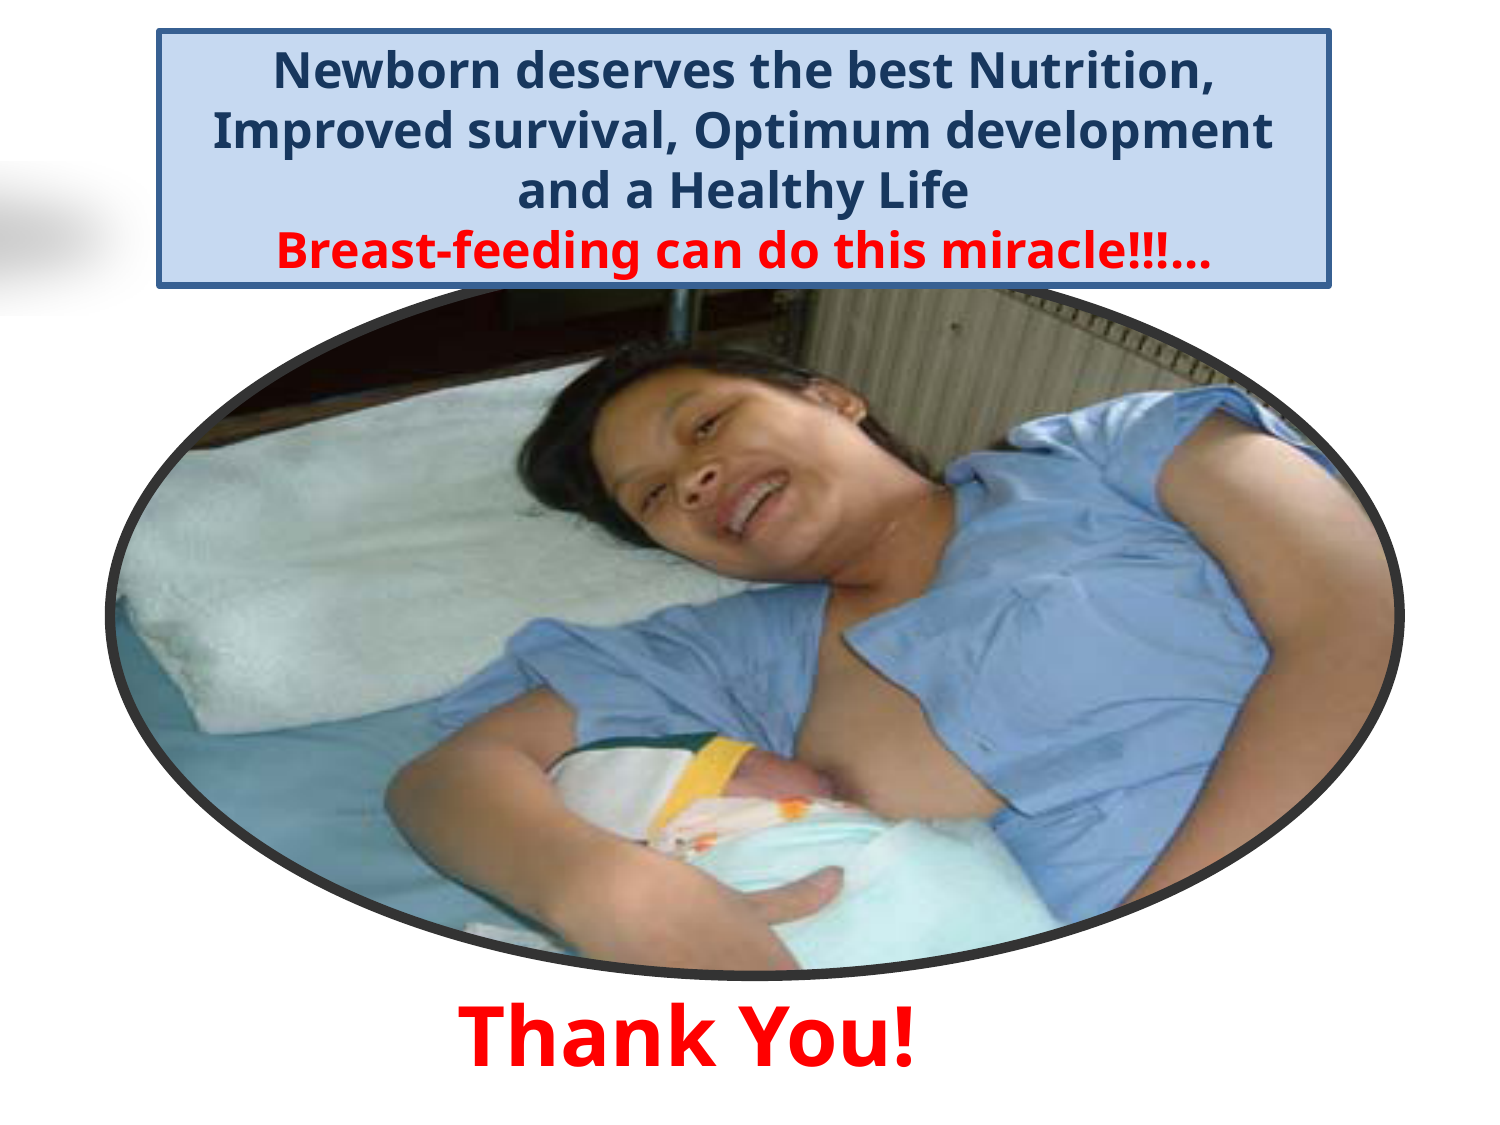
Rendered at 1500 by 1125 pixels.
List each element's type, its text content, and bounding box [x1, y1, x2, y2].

text_box Newborn deserves the best Nutrition, Improved survival, Optimum development and a Healthy Life Breast-feeding can do this miracle!!!... [159, 30, 1329, 253]
text_box Thank You! [442, 983, 1069, 1091]
picture [109, 255, 1400, 977]
